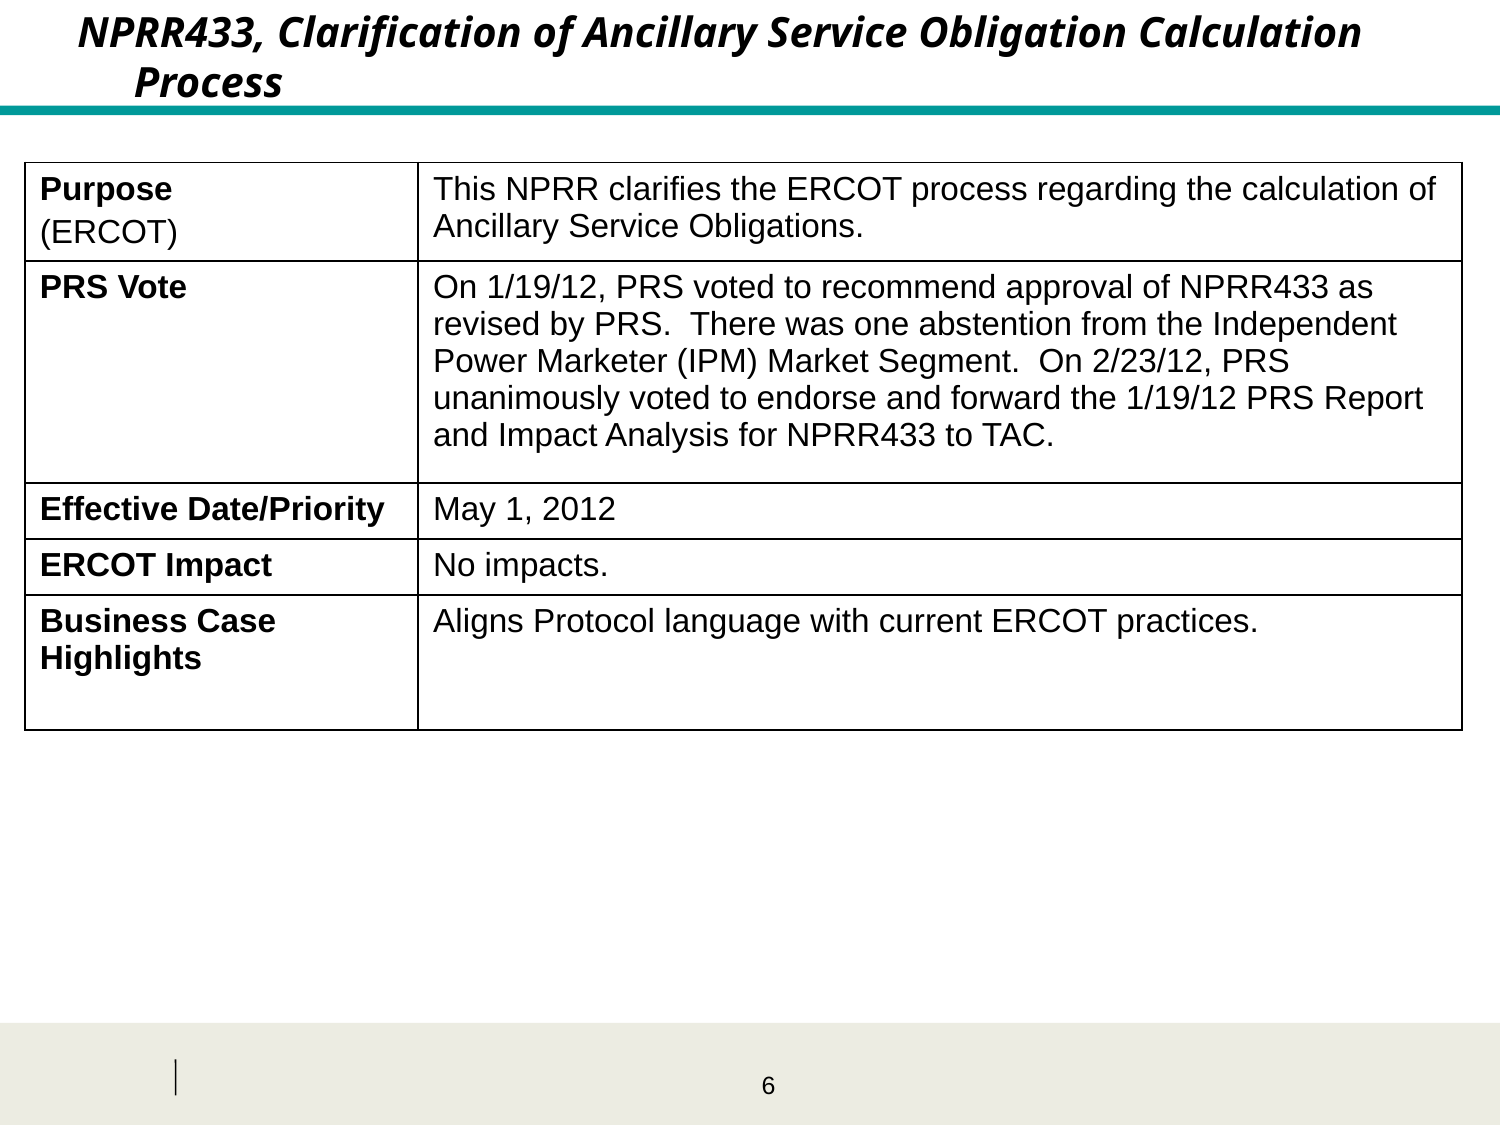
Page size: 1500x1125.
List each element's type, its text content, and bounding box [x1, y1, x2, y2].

table_header This NPRR clarifies the ERCOT process regarding the calculation of Ancillary Service Obligations. [419, 163, 1461, 260]
table_header Purpose (ERCOT) [26, 163, 417, 260]
table_cell On 1/19/12, PRS voted to recommend approval of NPRR433 as revised by PRS. There was one abstention from the Independent Power Marketer (IPM) Market Segment. On 2/23/12, PRS unanimously voted to endorse and forward the 1/19/12 PRS Report and Impact Analysis for NPRR433 to TAC. [419, 262, 1461, 482]
table_cell PRS Vote [26, 262, 417, 482]
table_cell No impacts. [419, 540, 1461, 594]
table_cell ERCOT Impact [26, 540, 417, 594]
table_cell May 1, 2012 [419, 484, 1461, 538]
table_cell Business Case Highlights [26, 596, 417, 729]
title NPRR433, Clarification of Ancillary Service Obligation Calculation Process [62, 0, 1500, 113]
table_cell Effective Date/Priority [26, 484, 417, 538]
table_cell Aligns Protocol language with current ERCOT practices. [419, 596, 1461, 729]
